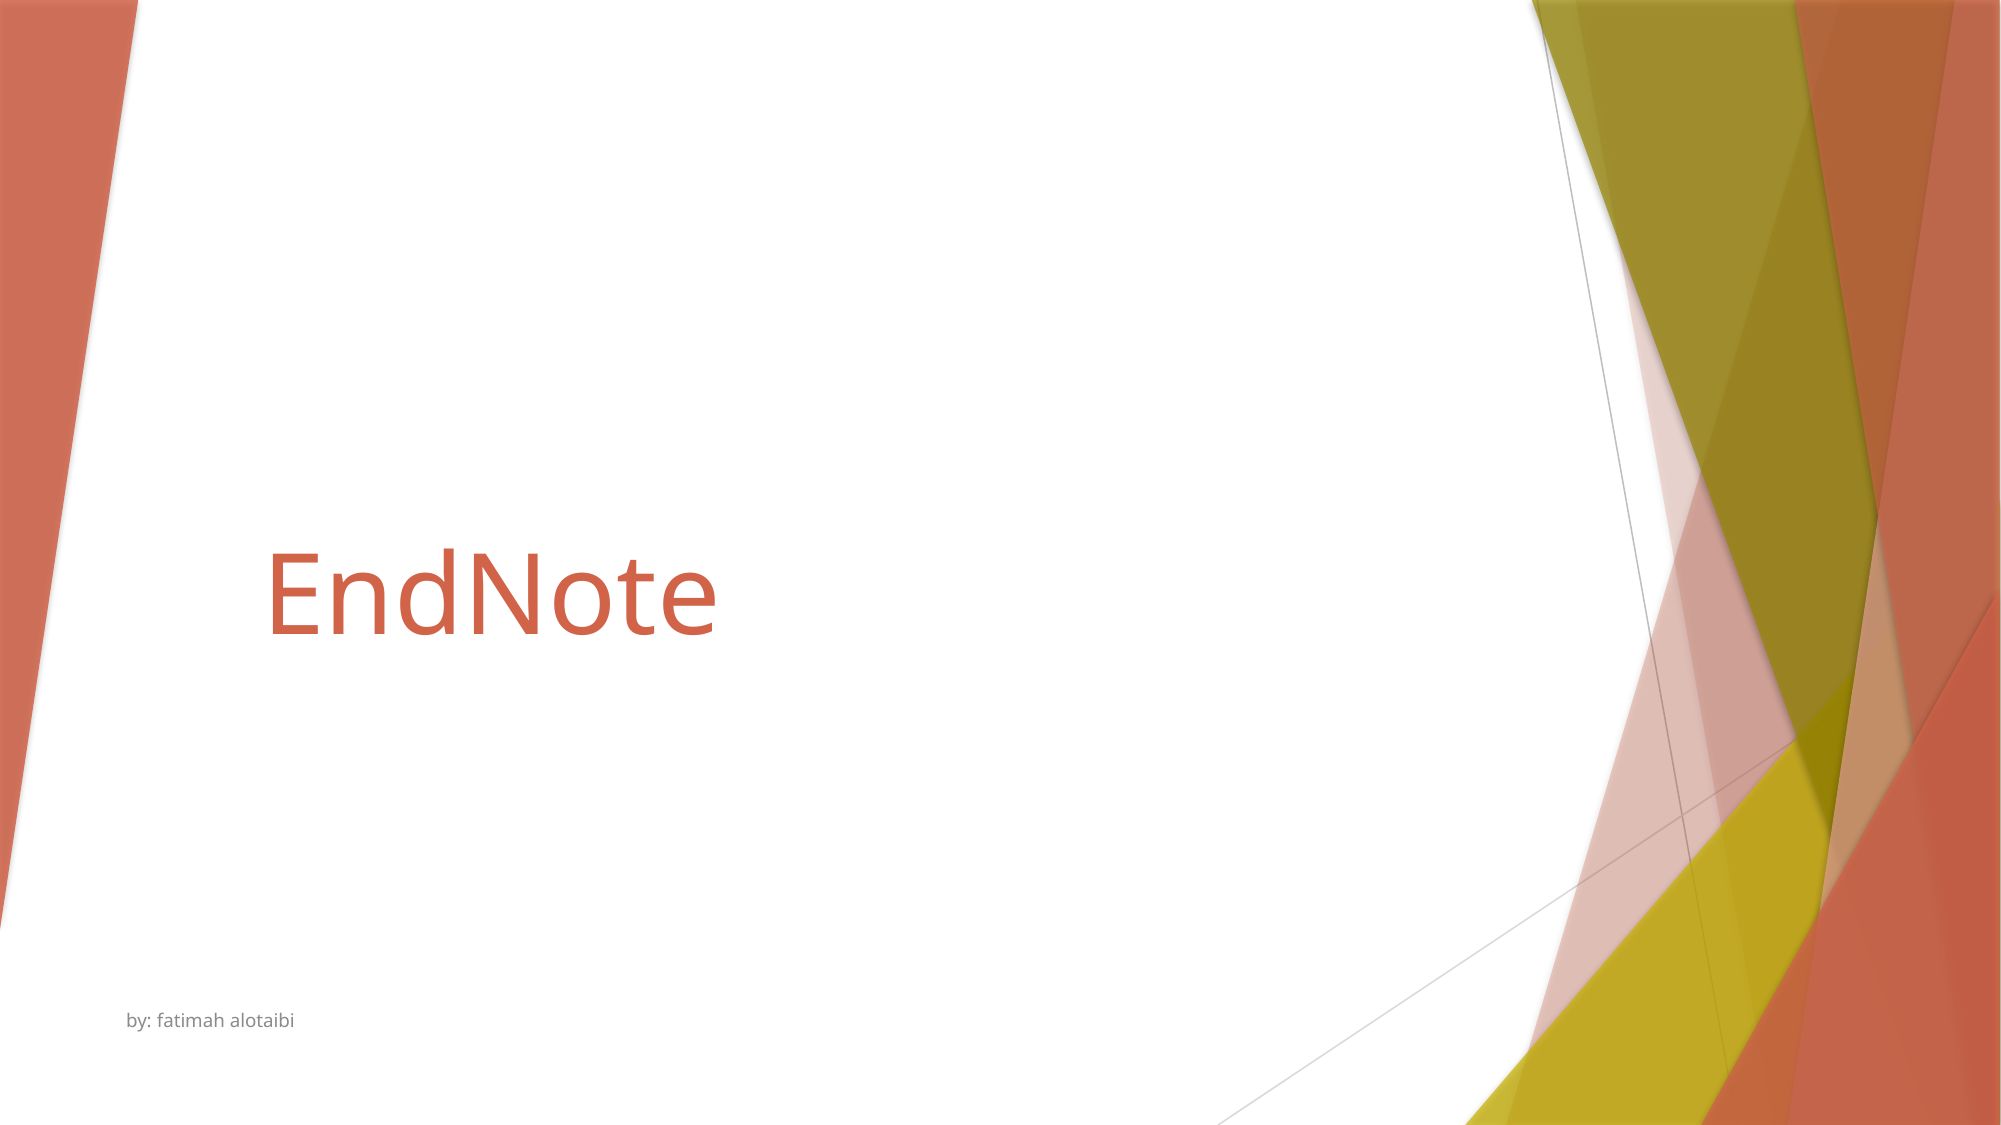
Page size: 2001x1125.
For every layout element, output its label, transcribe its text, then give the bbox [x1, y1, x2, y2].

title EndNote [247, 394, 1522, 665]
footer by: fatimah alotaibi [111, 991, 1145, 1051]
